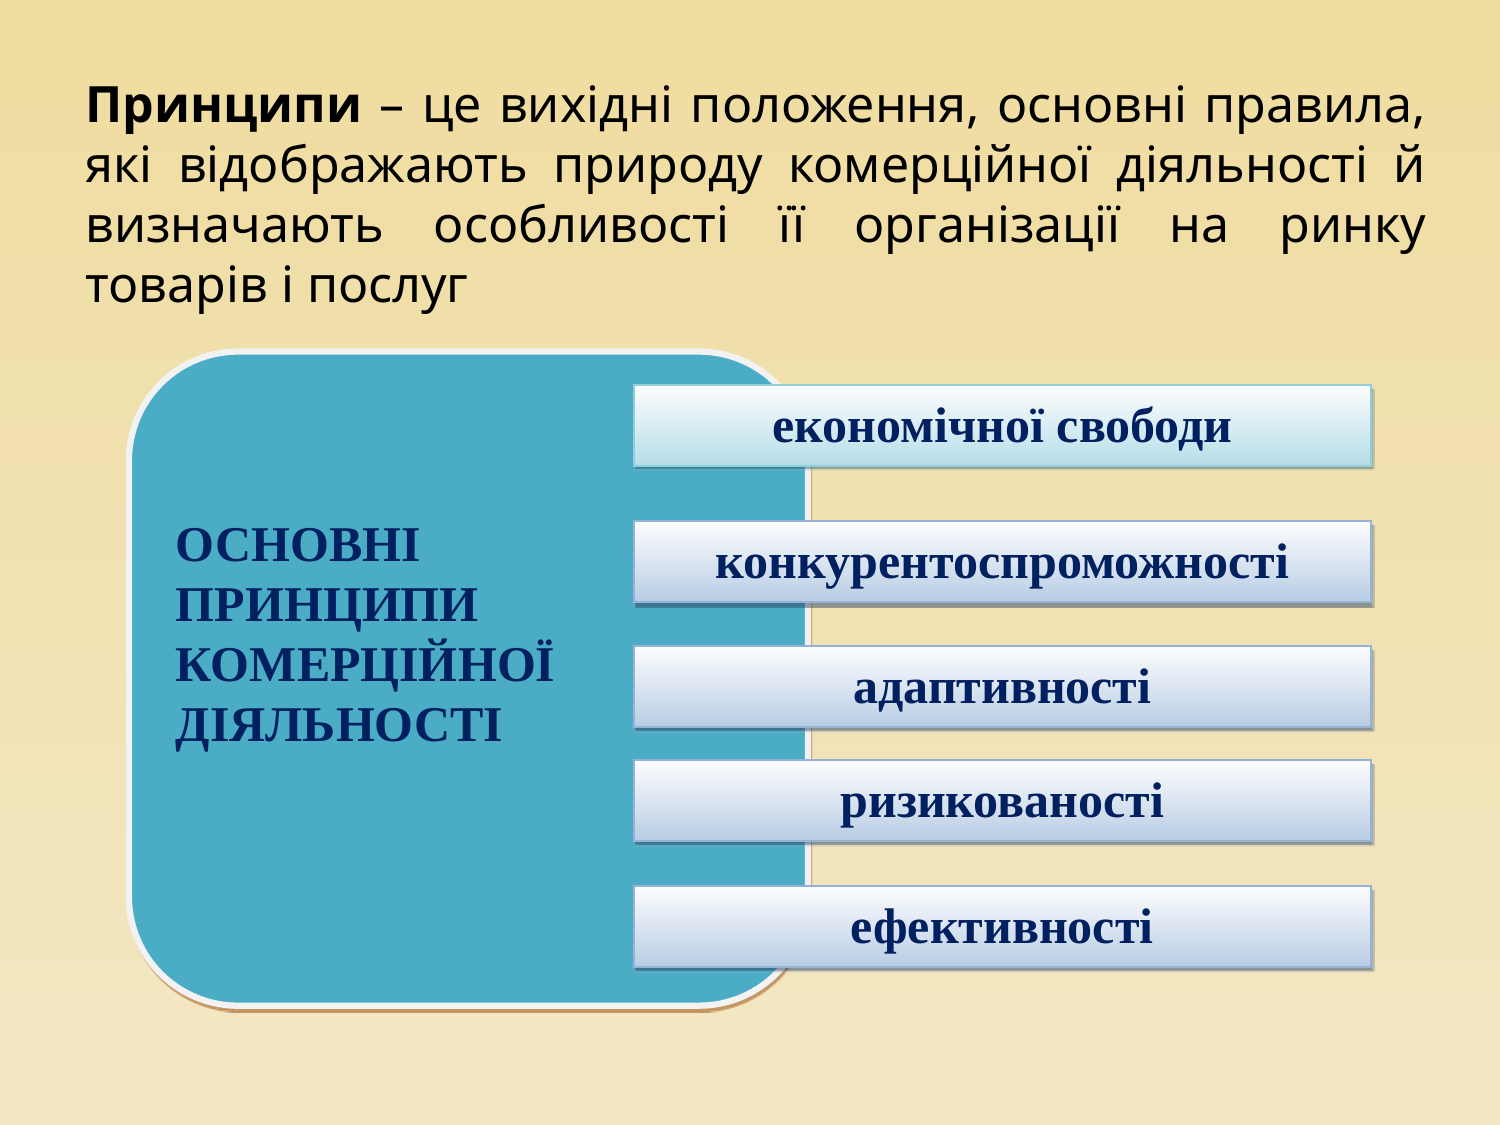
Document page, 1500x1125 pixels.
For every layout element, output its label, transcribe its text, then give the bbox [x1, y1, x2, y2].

text_box Принципи – це вихідні положення, основні правила, які відображають природу комерційної діяльності й визначають особливості її організації на ринку товарів і послуг [70, 64, 1442, 320]
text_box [128, 351, 1372, 1006]
